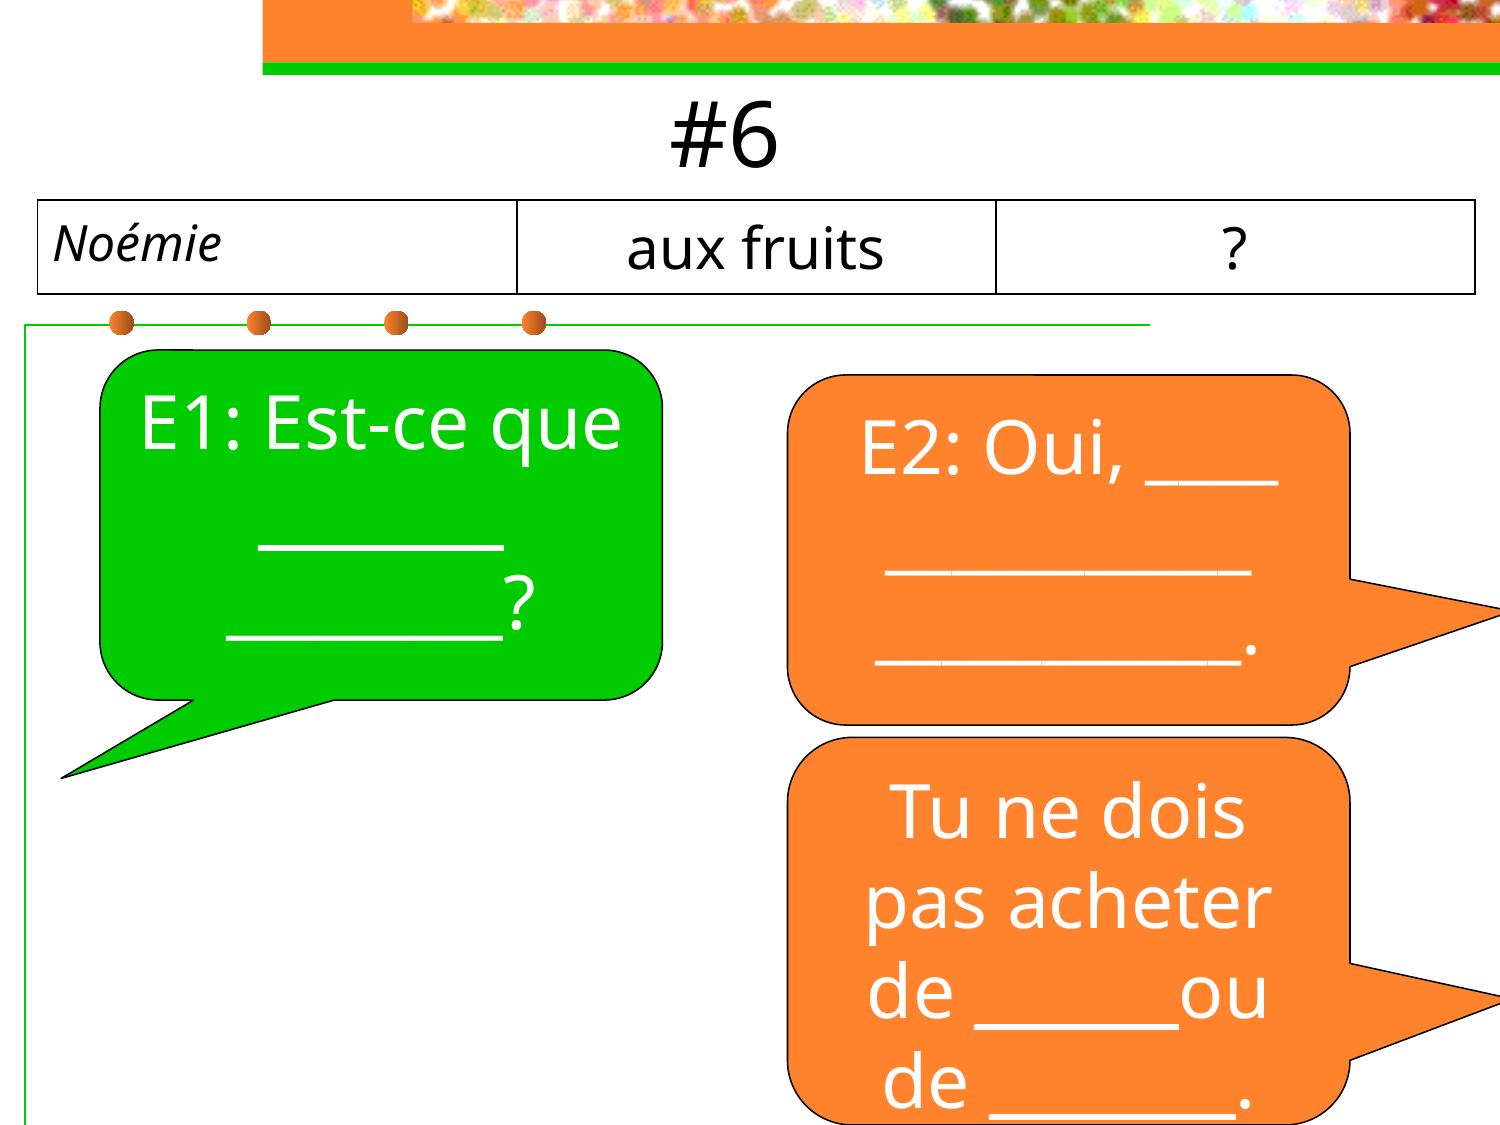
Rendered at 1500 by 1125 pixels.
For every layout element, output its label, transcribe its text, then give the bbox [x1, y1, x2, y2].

picture [412, 0, 1500, 23]
title #6 [87, 37, 1363, 199]
table_header ? [997, 201, 1474, 293]
text_box E2: Oui, ____ ___________ ___________. [787, 374, 1500, 726]
table_header aux fruits [518, 201, 995, 293]
table_header Noémie [38, 201, 516, 293]
text_box Tu ne dois pas acheter de ______ ou de ________. . [787, 737, 1500, 1125]
text_box E1: Est-ce que ________ _________? [61, 349, 663, 779]
